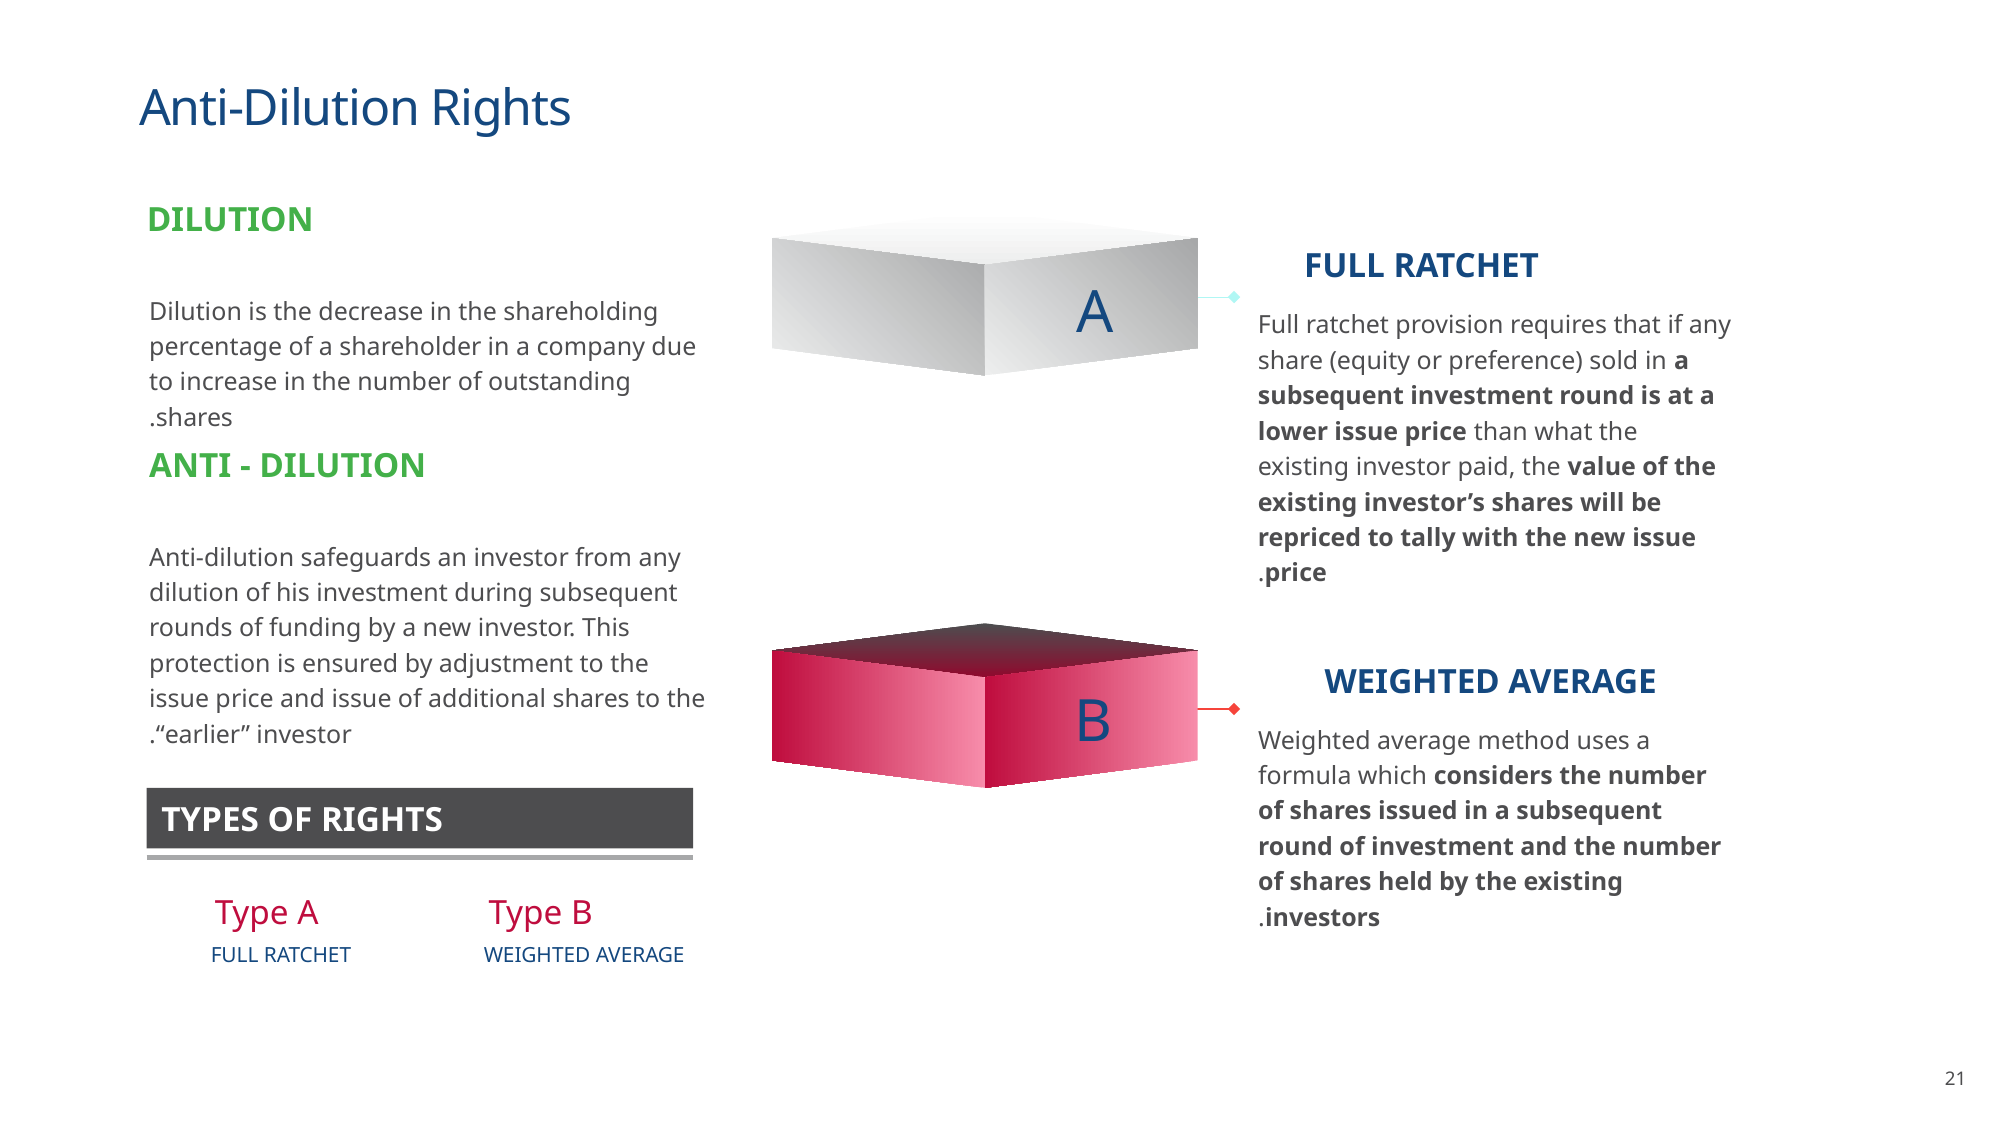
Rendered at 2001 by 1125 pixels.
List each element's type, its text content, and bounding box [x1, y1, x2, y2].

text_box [1257, 244, 1736, 660]
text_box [772, 210, 1198, 376]
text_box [772, 623, 1198, 788]
title Anti-Dilution Rights [139, 14, 1583, 190]
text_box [1258, 660, 1736, 897]
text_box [146, 197, 712, 992]
text_box 21 [1930, 1058, 2000, 1088]
